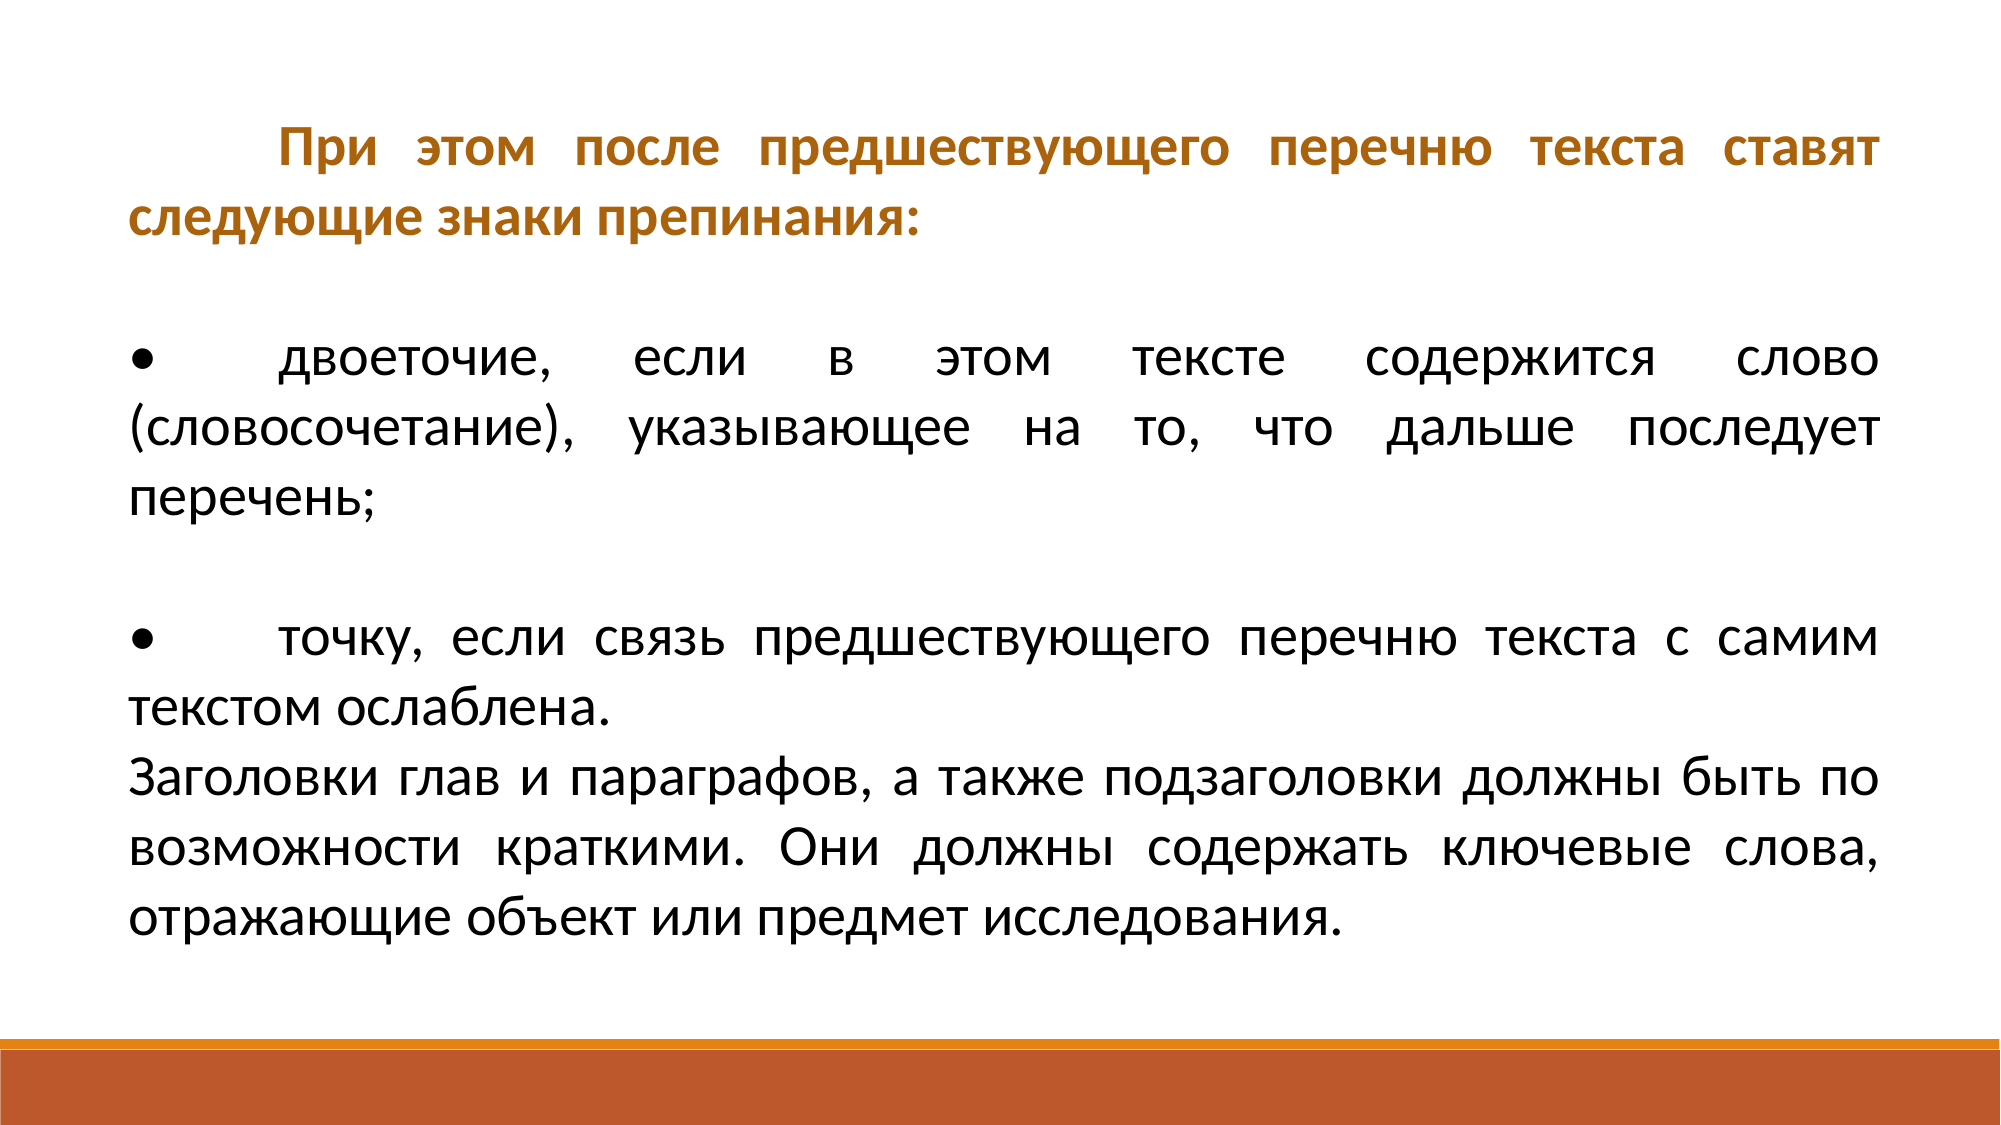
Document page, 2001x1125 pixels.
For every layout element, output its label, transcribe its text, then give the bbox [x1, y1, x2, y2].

text_box При этом после предшествующего перечню текста ставят следующие знаки препинания: • двоеточие, если в этом тексте содержится слово (словосочетание), указывающее на то, что дальше последует перечень; • точку, если связь предшествующего перечню текста с самим текстом ослаблена. Заголовки глав и параграфов, а также подзаголовки должны быть по возможности краткими. Они должны содержать ключевые слова, отражающие объект или предмет исследования. [113, 99, 1896, 955]
